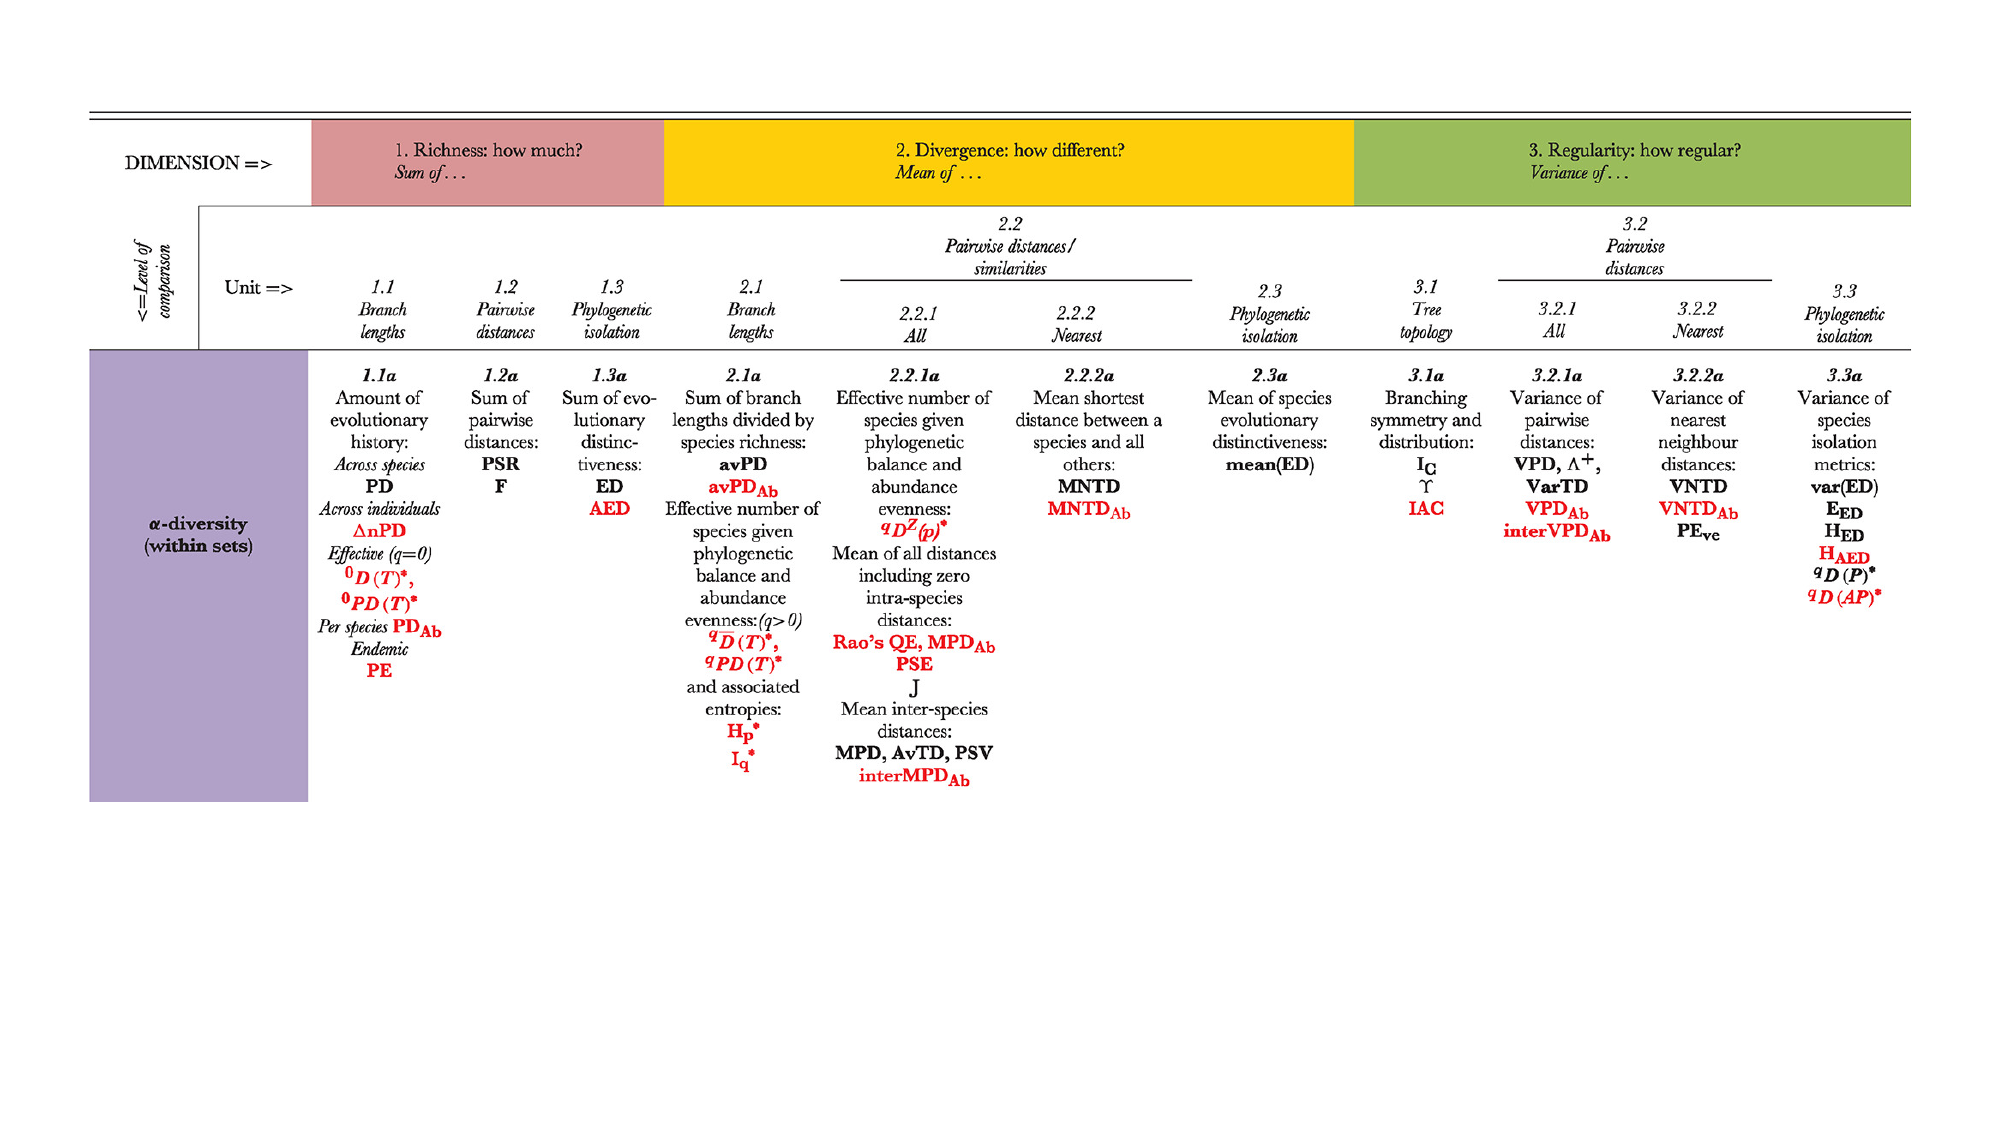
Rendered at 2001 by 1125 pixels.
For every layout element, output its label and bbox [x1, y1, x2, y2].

picture [88, 111, 1912, 802]
